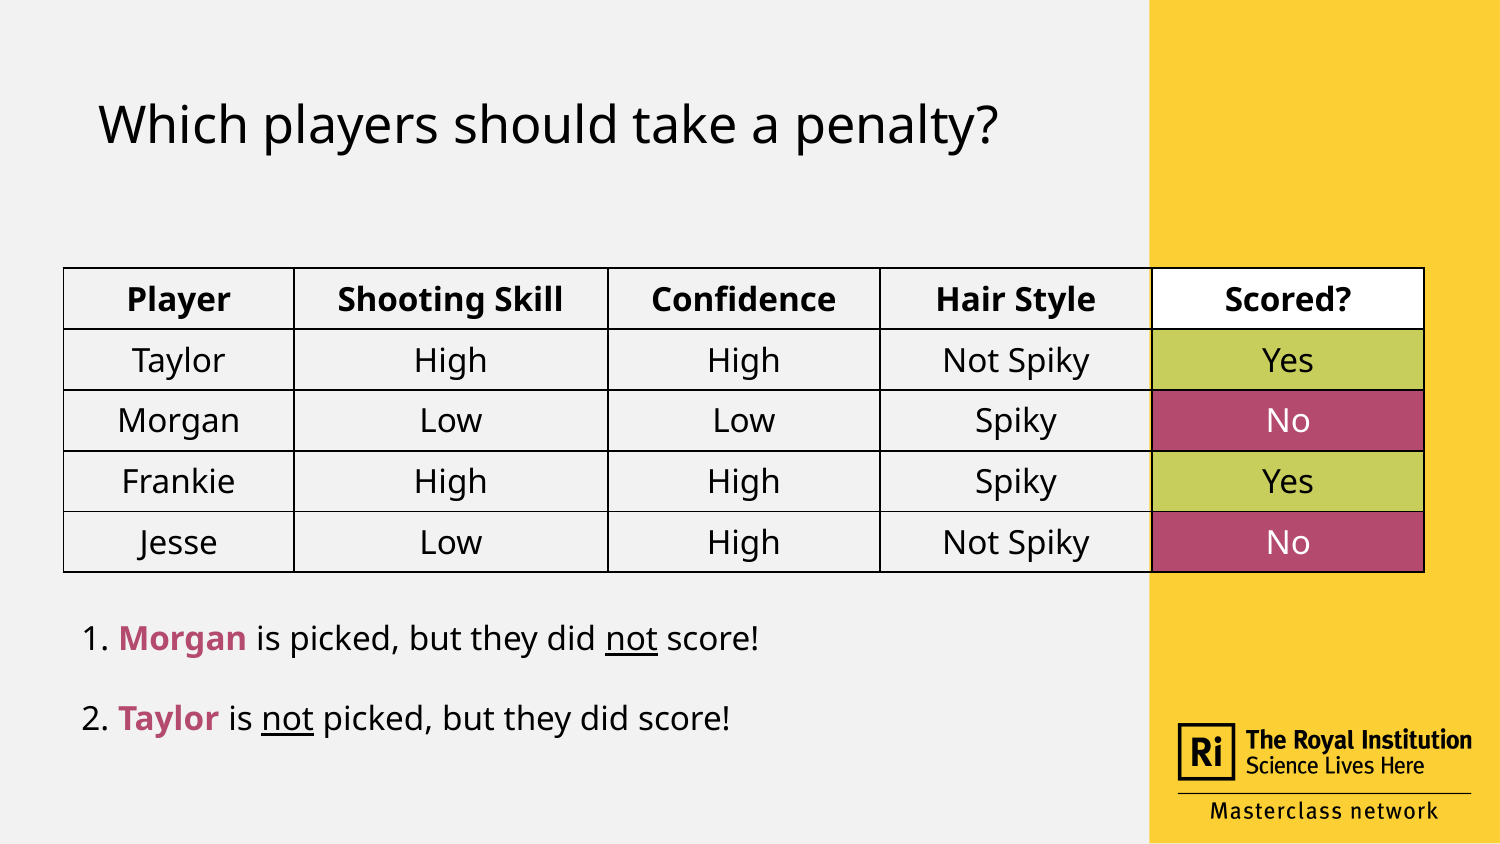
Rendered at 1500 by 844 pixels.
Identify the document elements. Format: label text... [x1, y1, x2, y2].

table_cell High [609, 452, 879, 511]
table_cell Spiky [881, 391, 1151, 450]
table_header Confidence [609, 269, 879, 328]
table_cell Frankie [64, 452, 293, 511]
table_header Hair Style [881, 269, 1151, 328]
table_header Player [64, 269, 293, 328]
table_cell No [1153, 512, 1423, 571]
title Which players should take a penalty? [83, 44, 1377, 208]
table_header Scored? [1153, 269, 1423, 328]
text_box 1. Morgan is picked, but they did not score! 2. Taylor is not picked, but they did score! [66, 610, 1284, 745]
table_cell Spiky [881, 452, 1151, 511]
table_cell Low [295, 512, 607, 571]
table_cell High [609, 330, 879, 389]
table_cell Not Spiky [881, 512, 1151, 571]
table_cell High [295, 330, 607, 389]
table_cell No [1153, 391, 1423, 450]
table_cell Low [609, 391, 879, 450]
table_header Shooting Skill [295, 269, 607, 328]
table_cell Morgan [64, 391, 293, 450]
picture [1149, 702, 1500, 844]
table_cell Not Spiky [881, 330, 1151, 389]
table_cell Yes [1153, 330, 1423, 389]
table_cell Low [295, 391, 607, 450]
table_cell High [609, 512, 879, 571]
table_cell Jesse [64, 512, 293, 571]
table_cell Yes [1153, 452, 1423, 511]
table_cell High [295, 452, 607, 511]
table_cell Taylor [64, 330, 293, 389]
